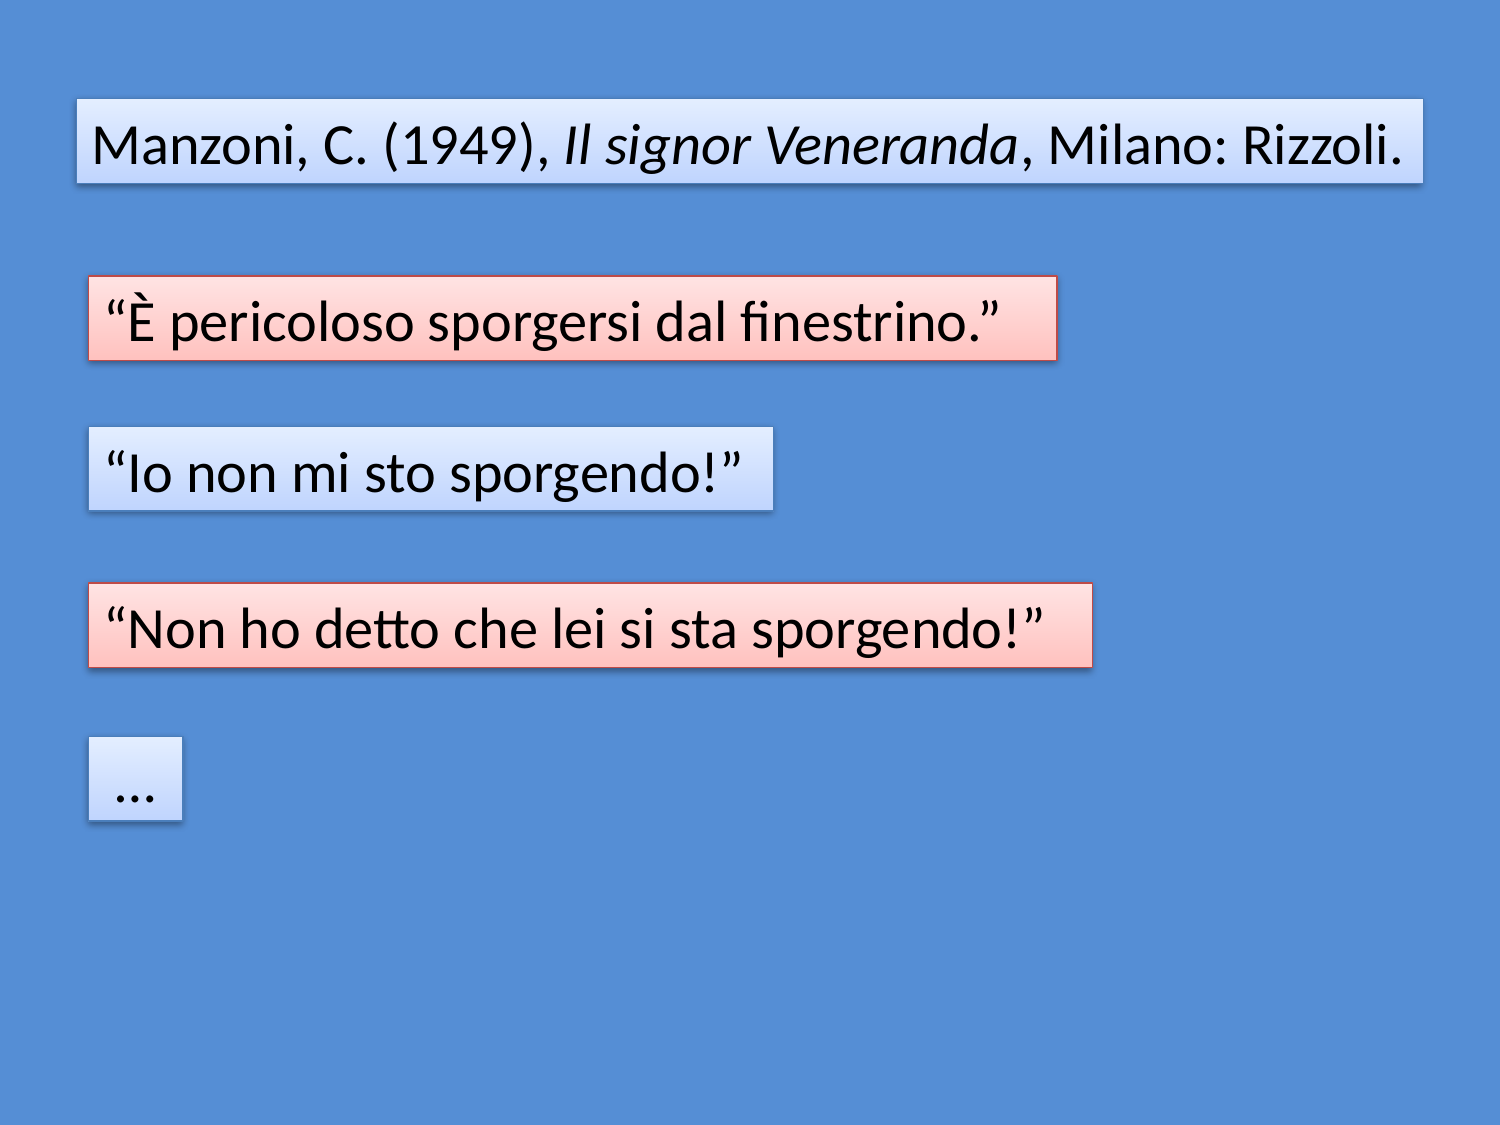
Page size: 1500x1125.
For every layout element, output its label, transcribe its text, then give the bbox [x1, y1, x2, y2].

text_box “Non ho detto che lei si sta sporgendo!” [88, 582, 1093, 668]
text_box “Io non mi sto sporgendo!” [88, 426, 774, 512]
text_box “È pericoloso sporgersi dal finestrino.” [88, 275, 1058, 361]
text_box Manzoni, C. (1949), Il signor Veneranda, Milano: Rizzoli. [76, 98, 1424, 184]
text_box … [88, 736, 184, 822]
